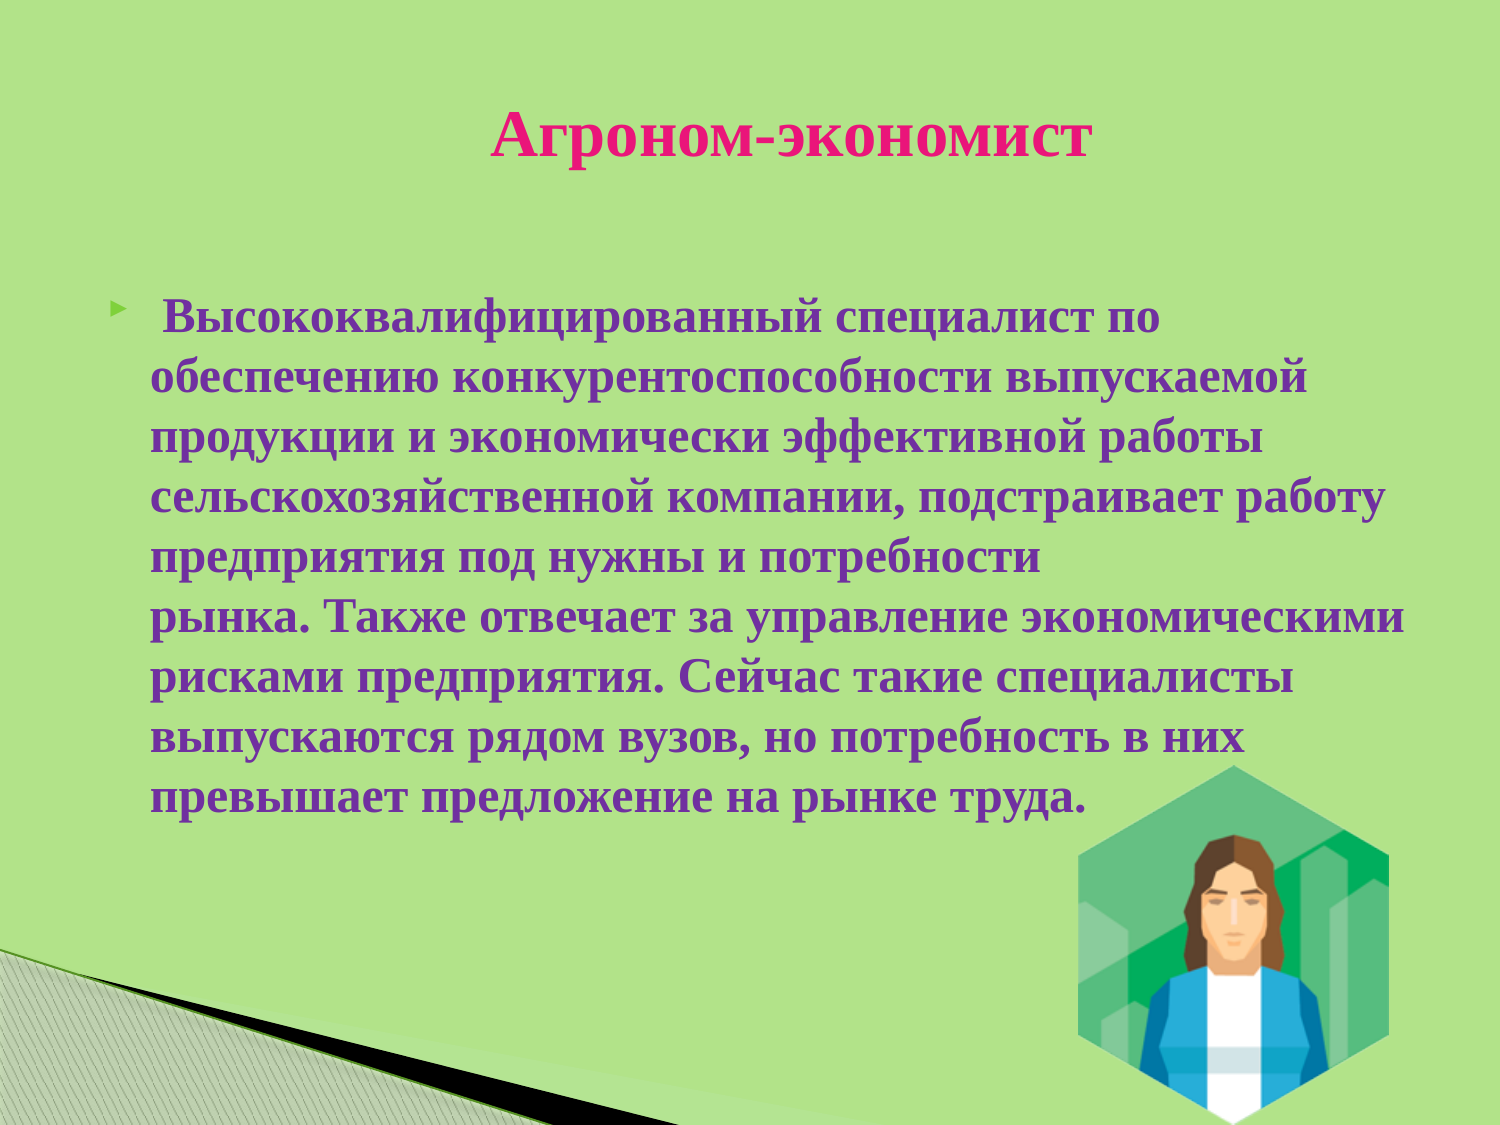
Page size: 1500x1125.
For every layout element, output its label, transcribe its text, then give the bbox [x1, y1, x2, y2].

picture [1077, 765, 1390, 1125]
title Агроном-экономист [117, 82, 1468, 270]
list Высококвалифицированный специалист по обеспечению конкурентоспособности выпускаемой продукции и экономически эффективной работы сельскохозяйственной компании, подстраивает работу предприятия под нужны и потребности рынка. Также отвечает за управление экономическими рисками предприятия. Сейчас такие специалисты выпускаются рядом вузов, но потребность в них превышает предложение на рынке труда. [75, 199, 1425, 986]
